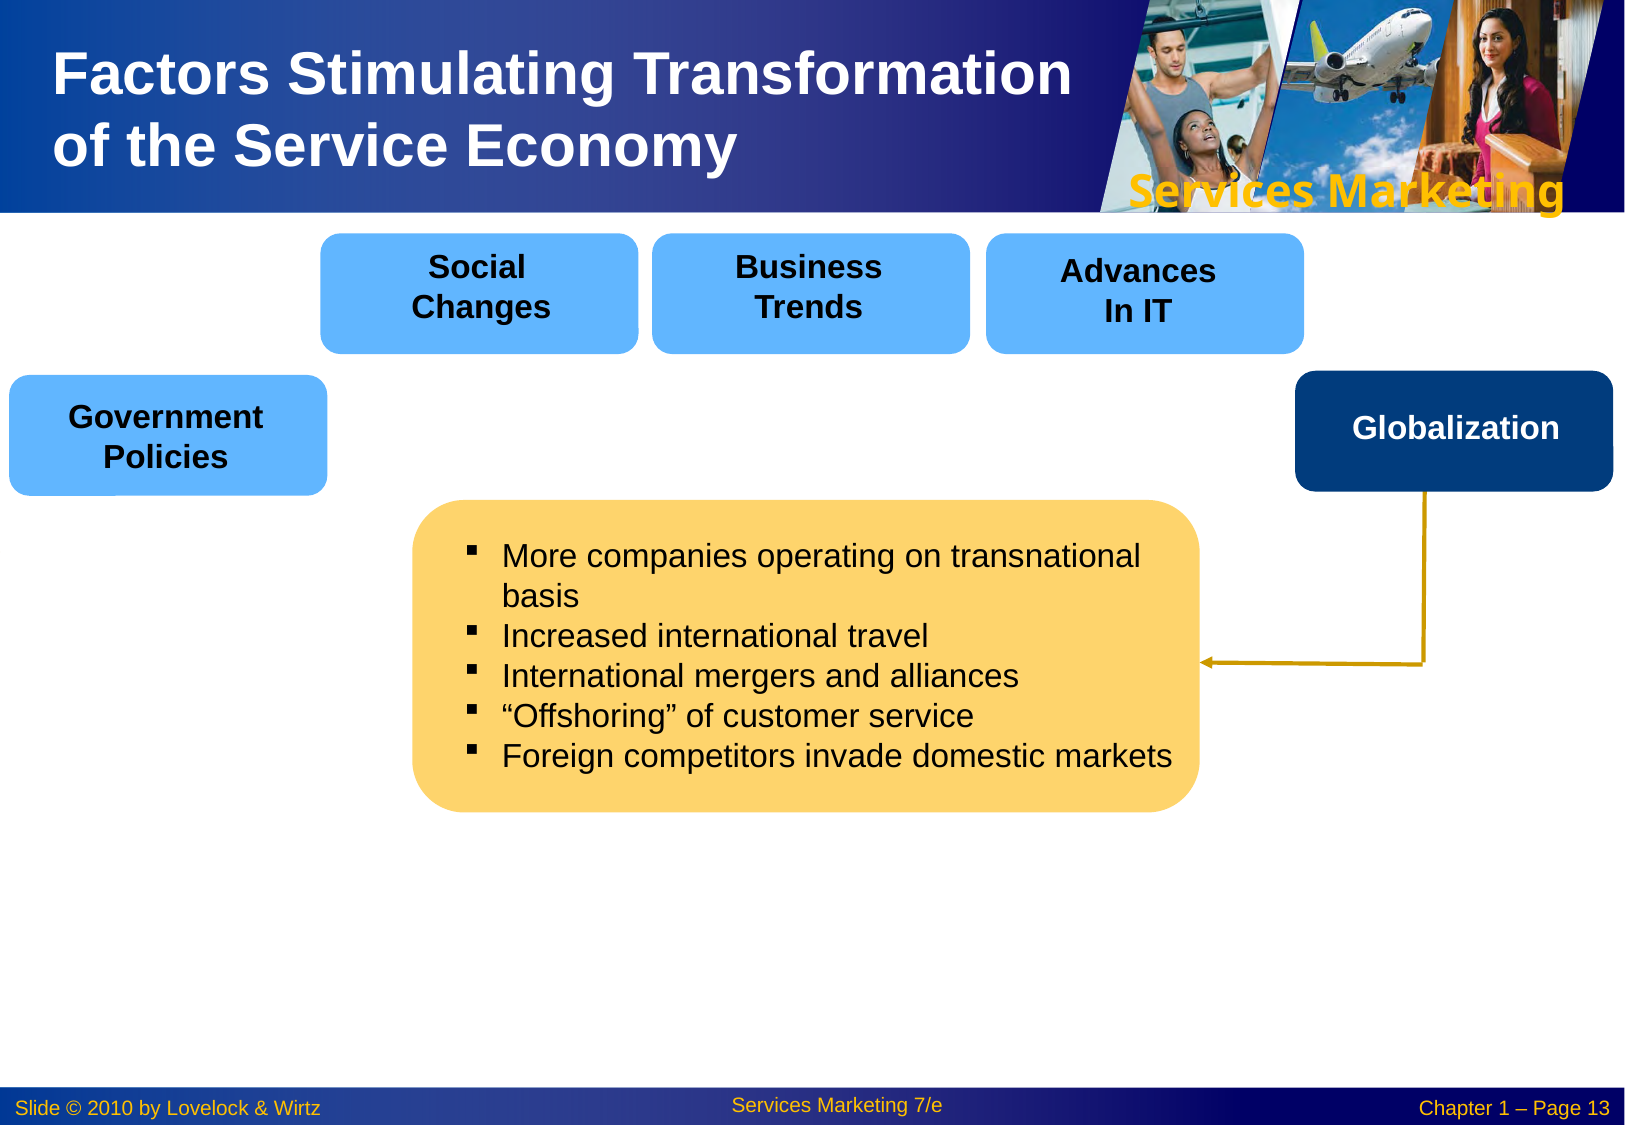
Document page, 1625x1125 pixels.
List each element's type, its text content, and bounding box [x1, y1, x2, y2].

picture [1100, 0, 1604, 213]
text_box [0, 233, 1614, 813]
title Factors Stimulating Transformation of the Service Economy [36, 37, 1100, 176]
picture [1546, 187, 1556, 202]
picture [1162, 186, 1172, 192]
